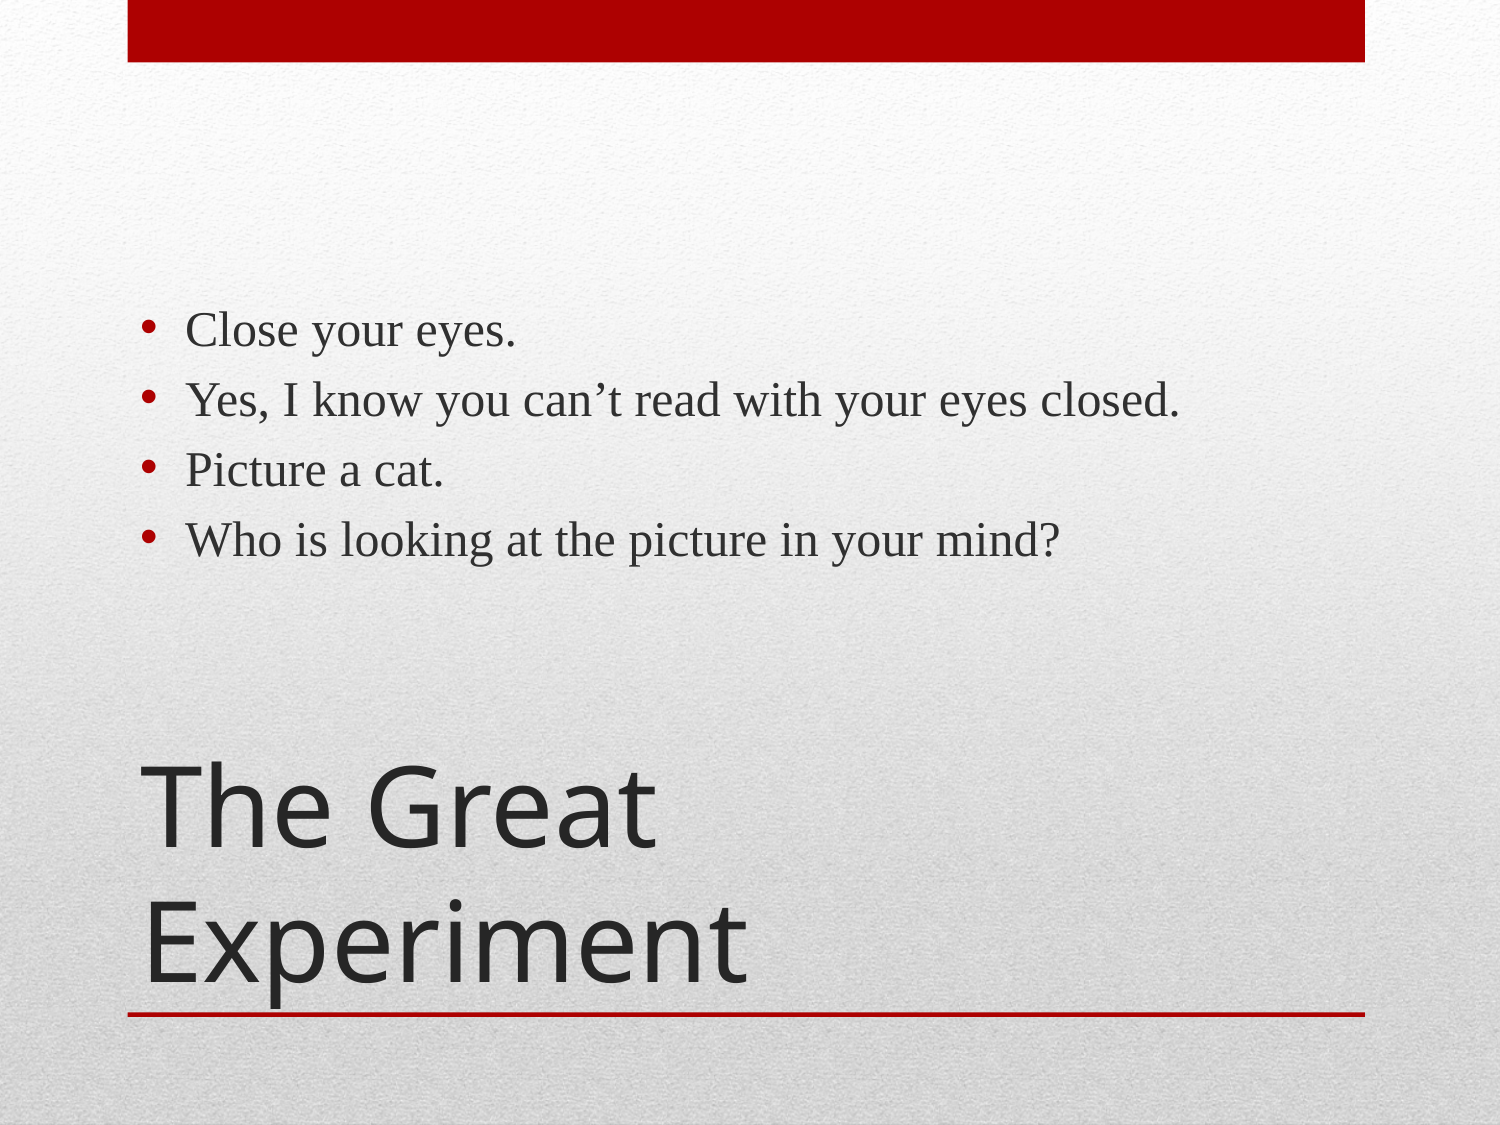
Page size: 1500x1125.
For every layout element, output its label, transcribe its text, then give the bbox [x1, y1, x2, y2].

list Close your eyes. Yes, I know you can’t read with your eyes closed. Picture a cat. Who is looking at the picture in your mind? [125, 112, 1363, 750]
title The Great Experiment [125, 750, 1238, 1013]
